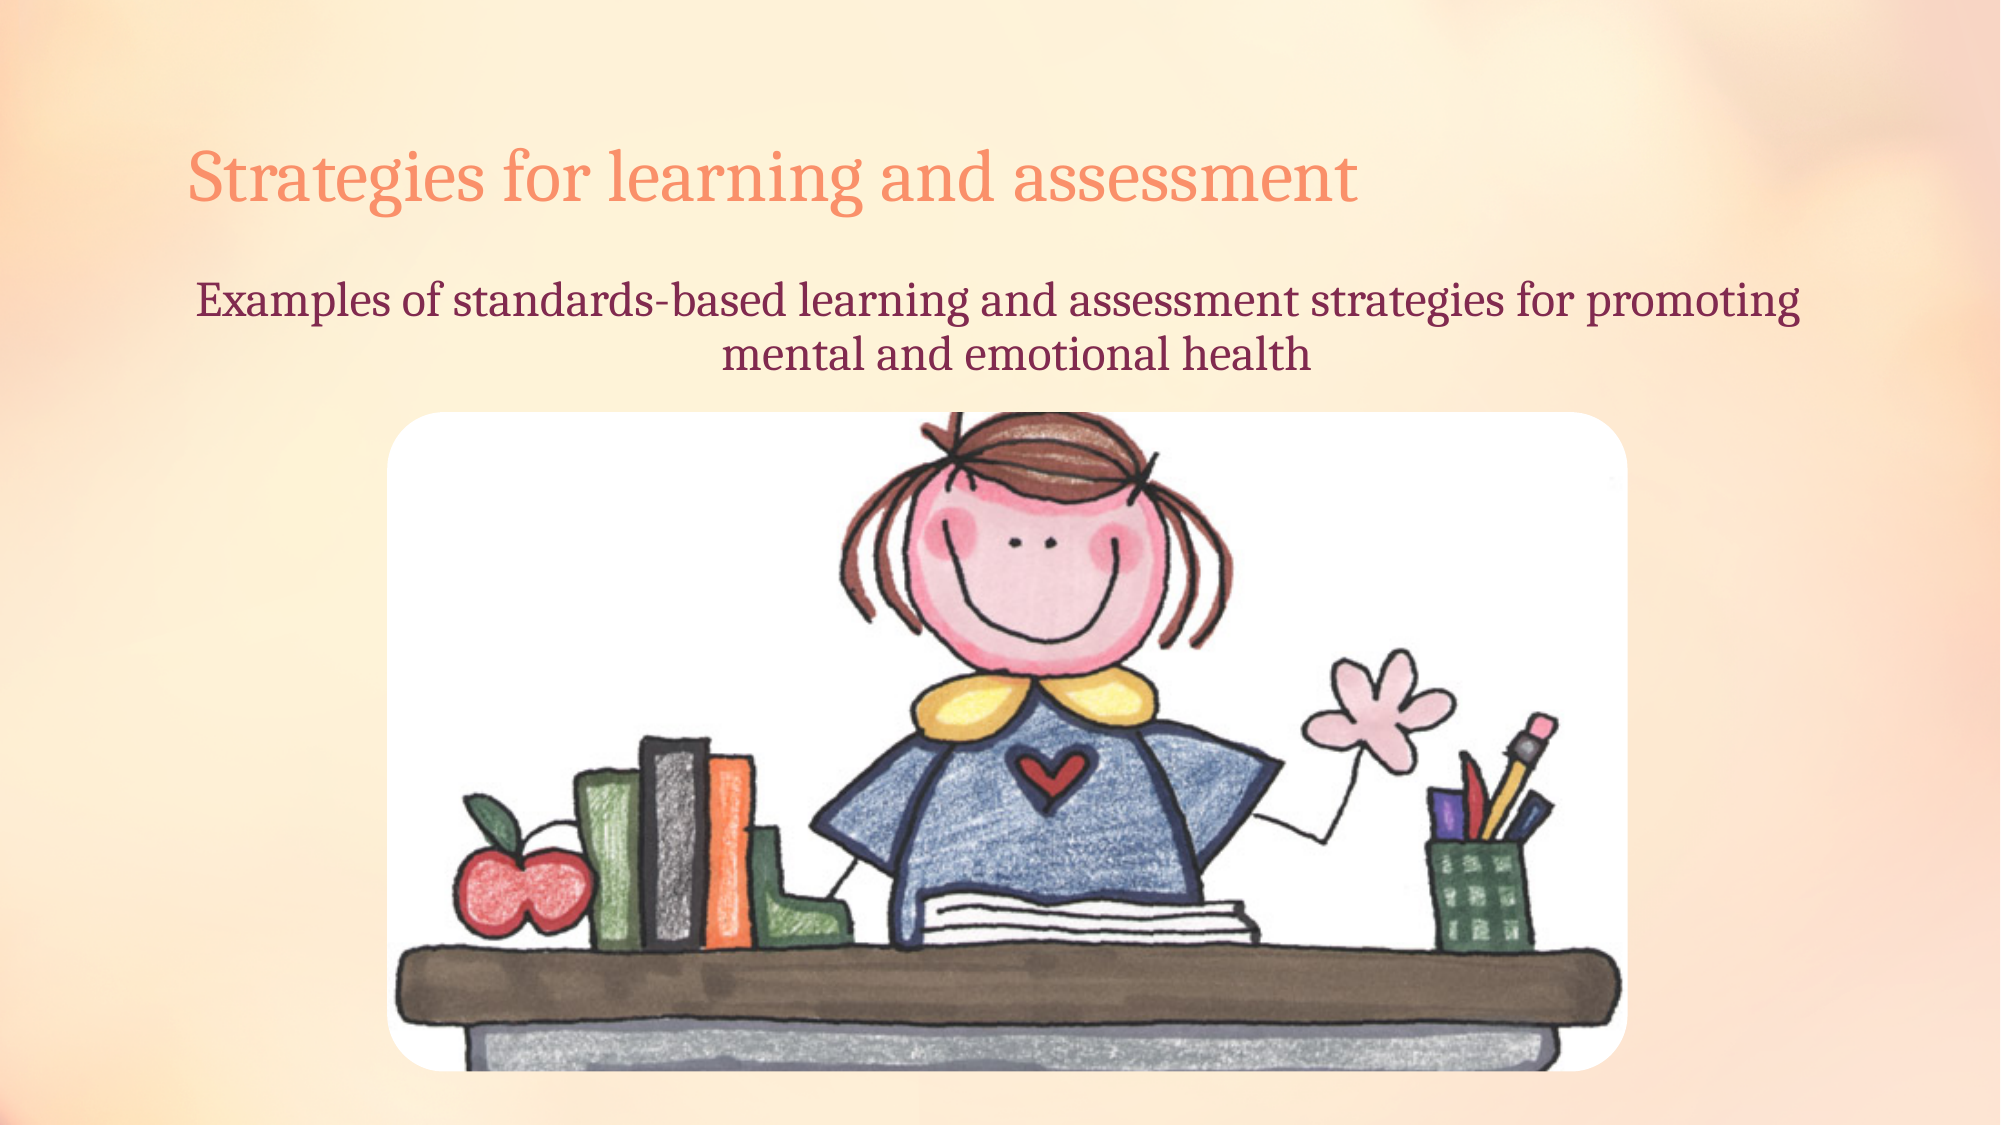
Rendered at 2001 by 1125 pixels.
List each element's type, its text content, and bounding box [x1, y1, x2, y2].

title Strategies for learning and assessment [174, 104, 1825, 225]
picture [0, 0, 2001, 1125]
list Examples of standards-based learning and assessment strategies for promoting mental and emotional health [173, 265, 1824, 966]
